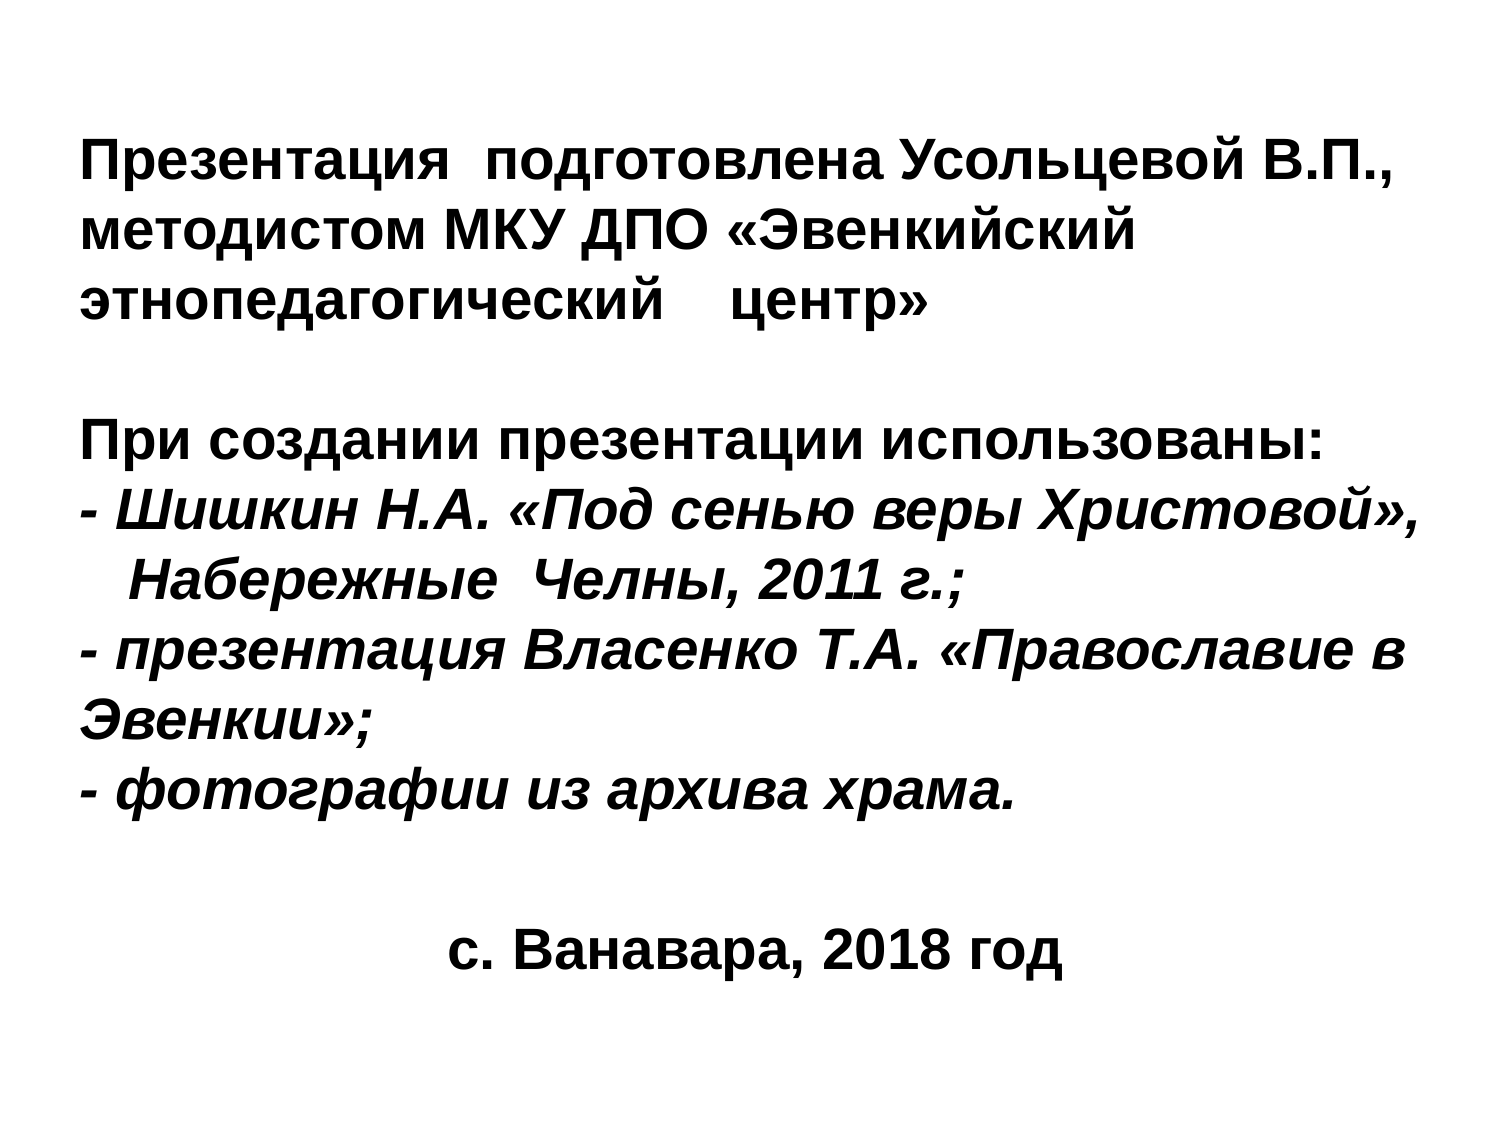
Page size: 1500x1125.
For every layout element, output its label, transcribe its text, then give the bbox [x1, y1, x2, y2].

text_box Презентация подготовлена Усольцевой В.П., методистом МКУ ДПО «Эвенкийский этнопедагогический центр» При создании презентации использованы: - Шишкин Н.А. «Под сенью веры Христовой», Набережные Челны, 2011 г.; - презентация Власенко Т.А. «Православие в Эвенкии»; - фотографии из архива храма. с. Ванавара, 2018 год [64, 113, 1447, 989]
